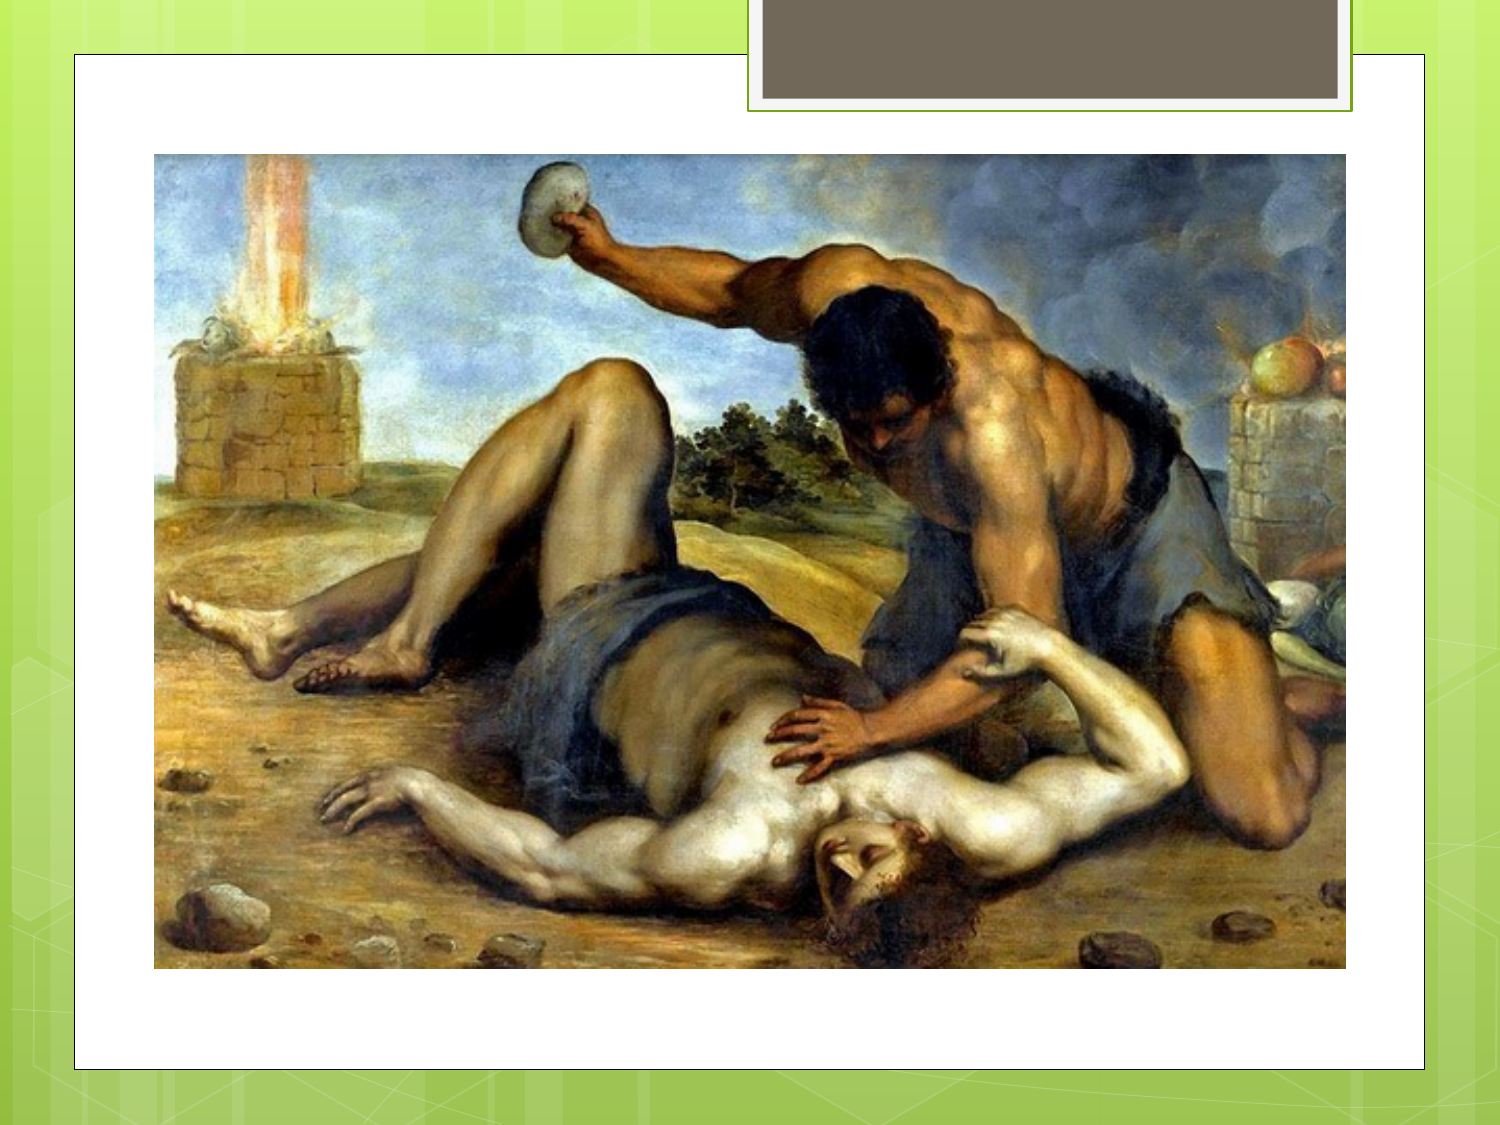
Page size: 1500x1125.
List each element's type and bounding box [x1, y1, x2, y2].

picture [153, 153, 1347, 969]
